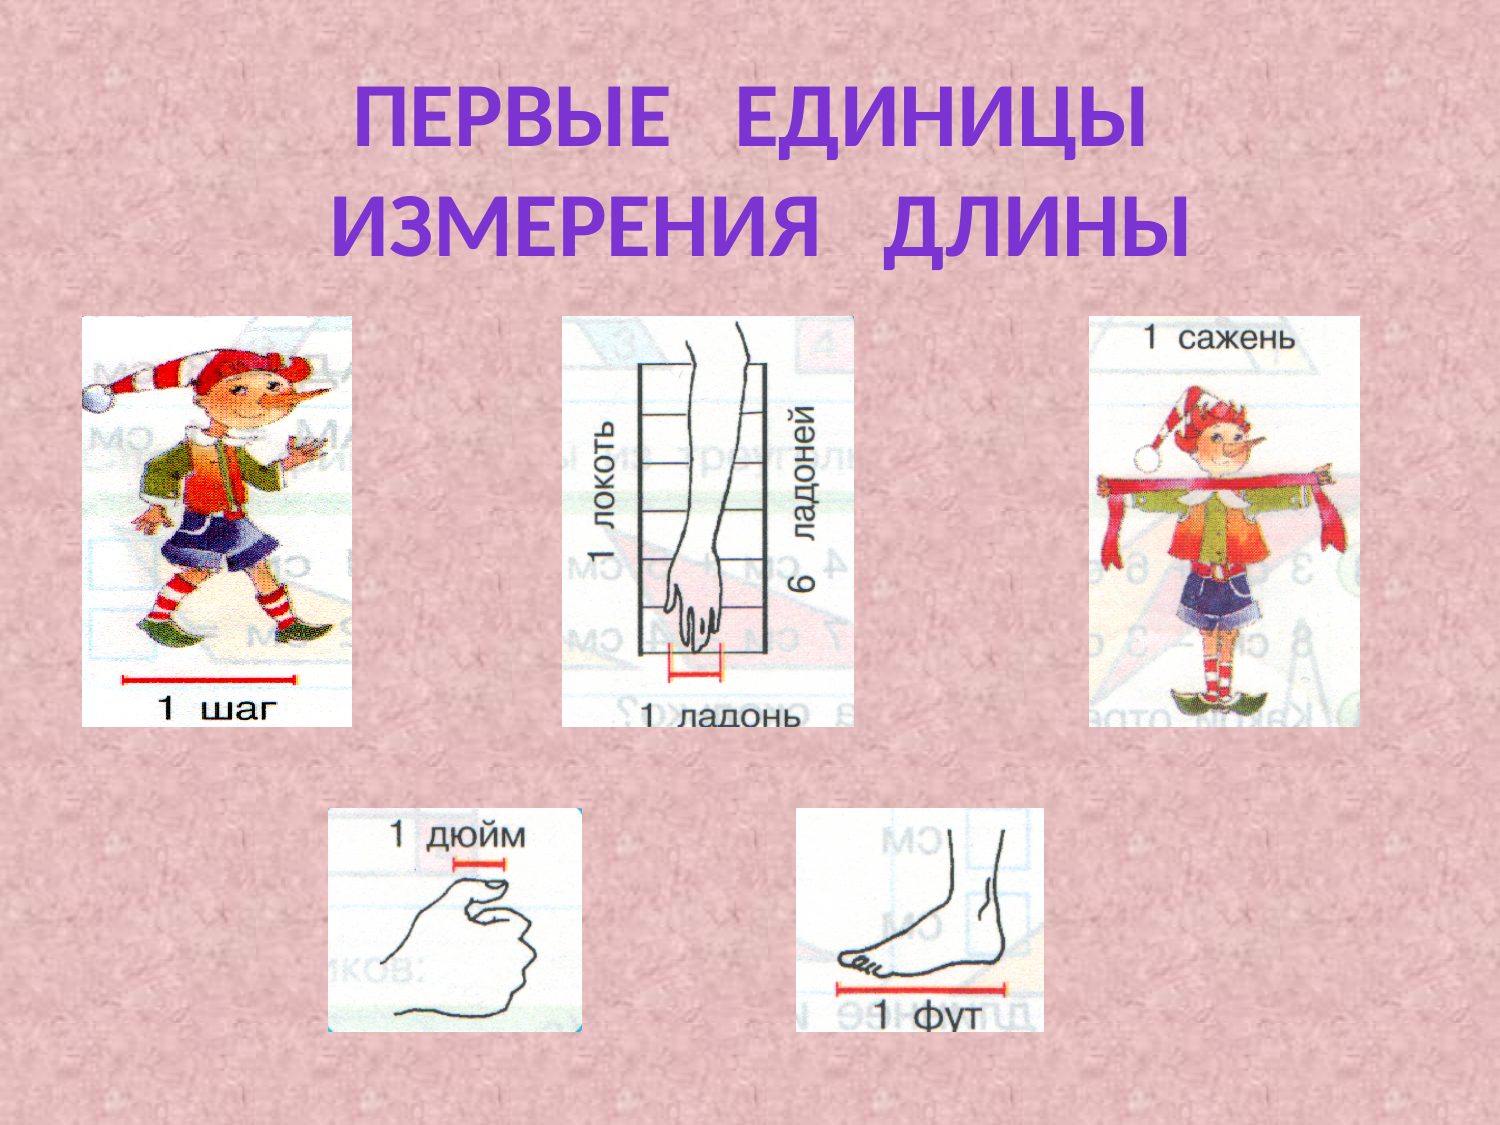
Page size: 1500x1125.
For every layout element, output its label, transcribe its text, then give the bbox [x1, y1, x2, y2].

picture [0, 0, 1500, 1125]
text_box Первые единицы Измерения длины [210, 46, 1314, 282]
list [81, 316, 352, 727]
